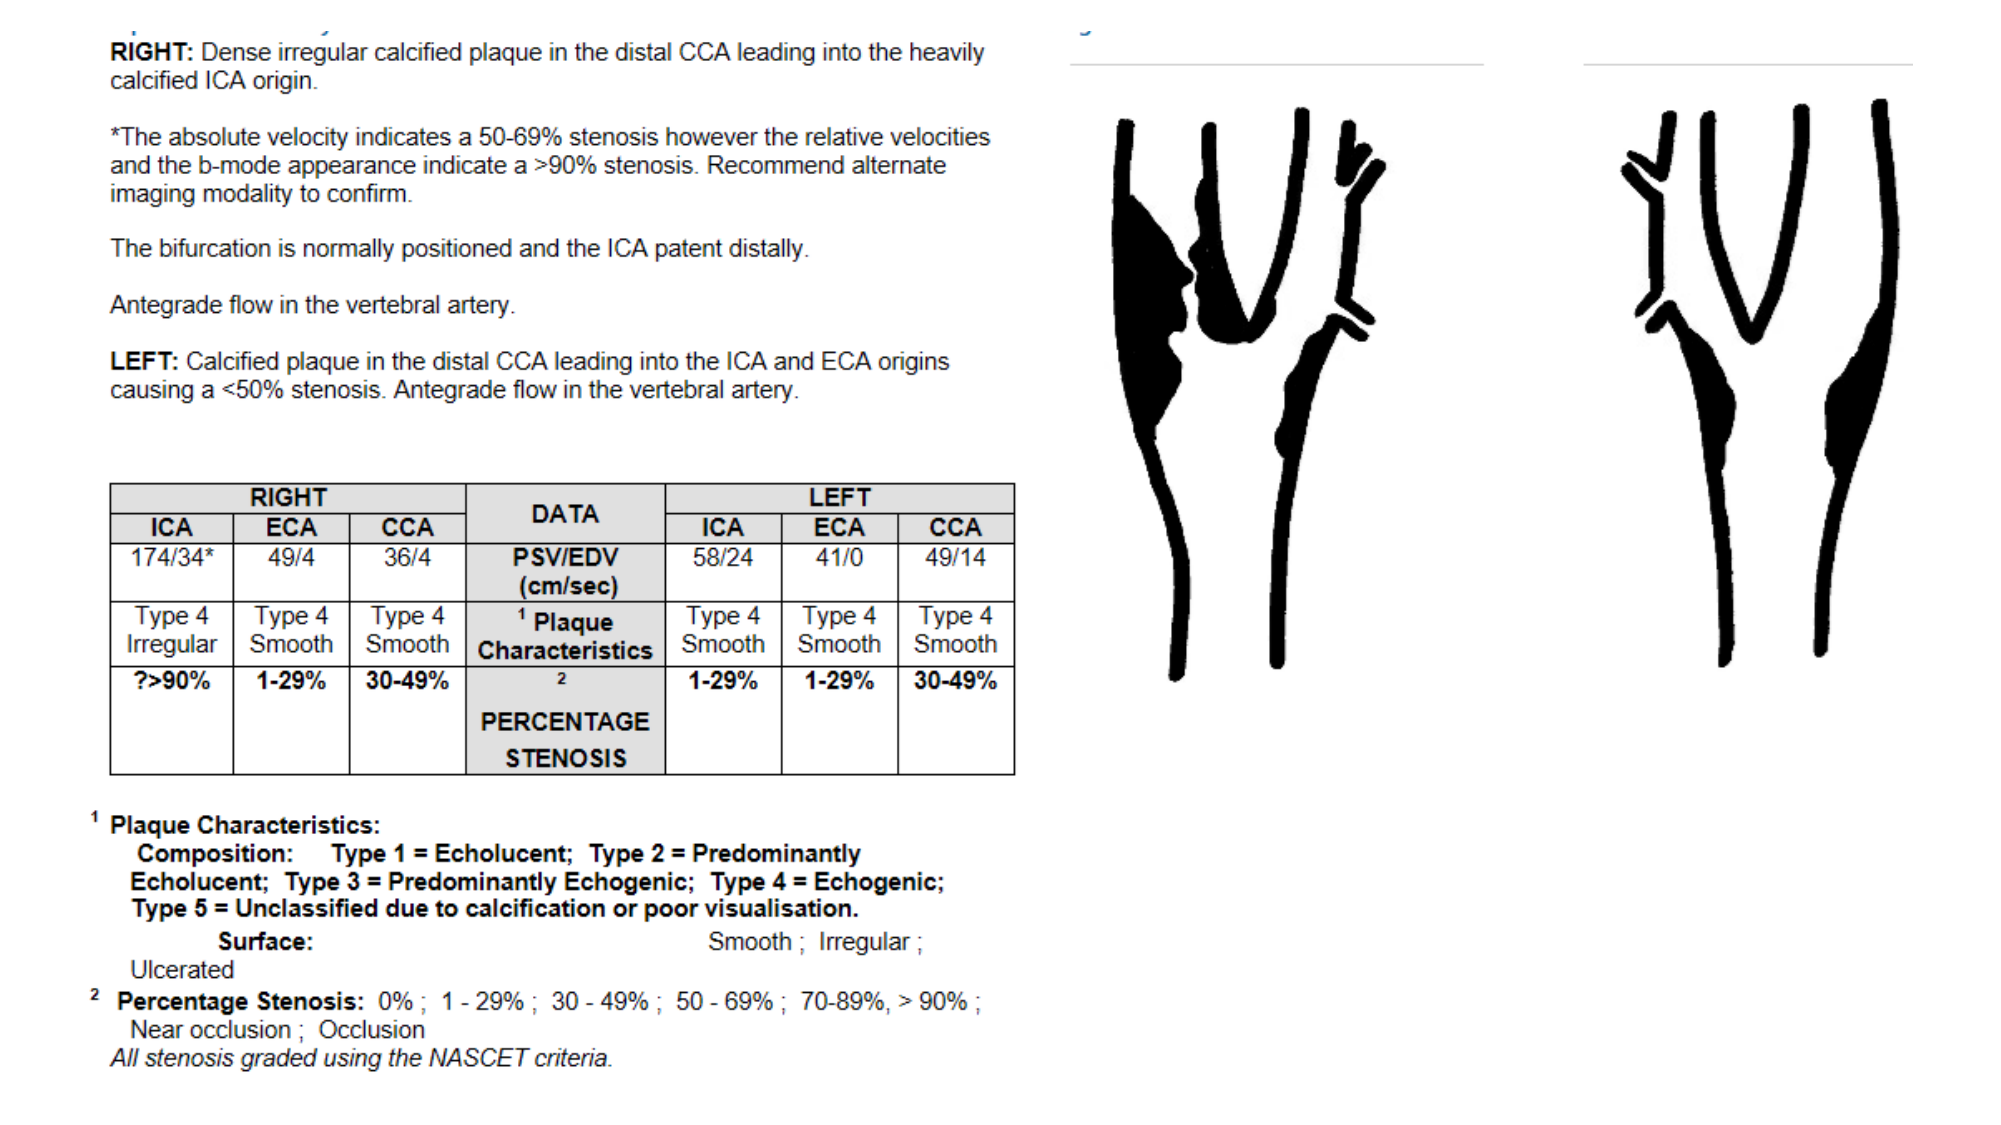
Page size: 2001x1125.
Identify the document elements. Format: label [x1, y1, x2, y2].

picture [65, 31, 1913, 1100]
